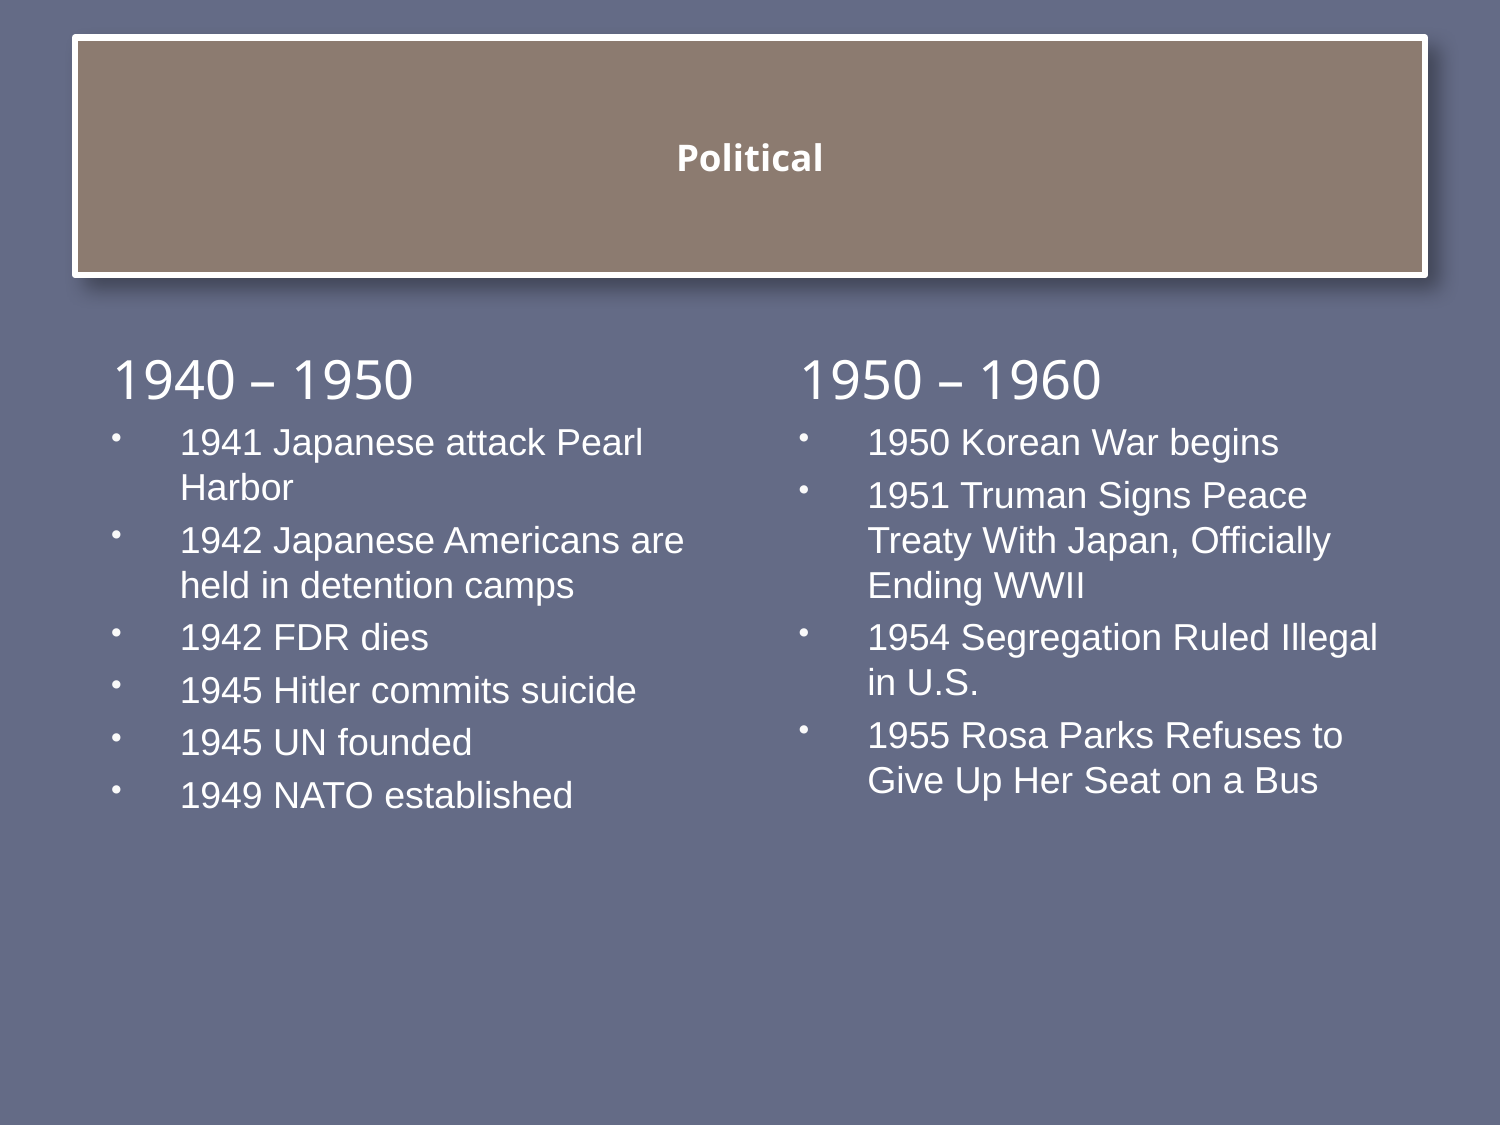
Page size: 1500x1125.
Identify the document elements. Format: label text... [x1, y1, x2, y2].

list 1940 – 1950 1941 Japanese attack Pearl Harbor 1942 Japanese Americans are held in detention camps 1942 FDR dies 1945 Hitler commits suicide 1945 UN founded 1949 NATO established [75, 262, 738, 1005]
title Political [72, 34, 1428, 278]
list 1950 – 1960 1950 Korean War begins 1951 Truman Signs Peace Treaty With Japan, Officially Ending WWII 1954 Segregation Ruled Illegal in U.S. 1955 Rosa Parks Refuses to Give Up Her Seat on a Bus [762, 262, 1425, 1005]
